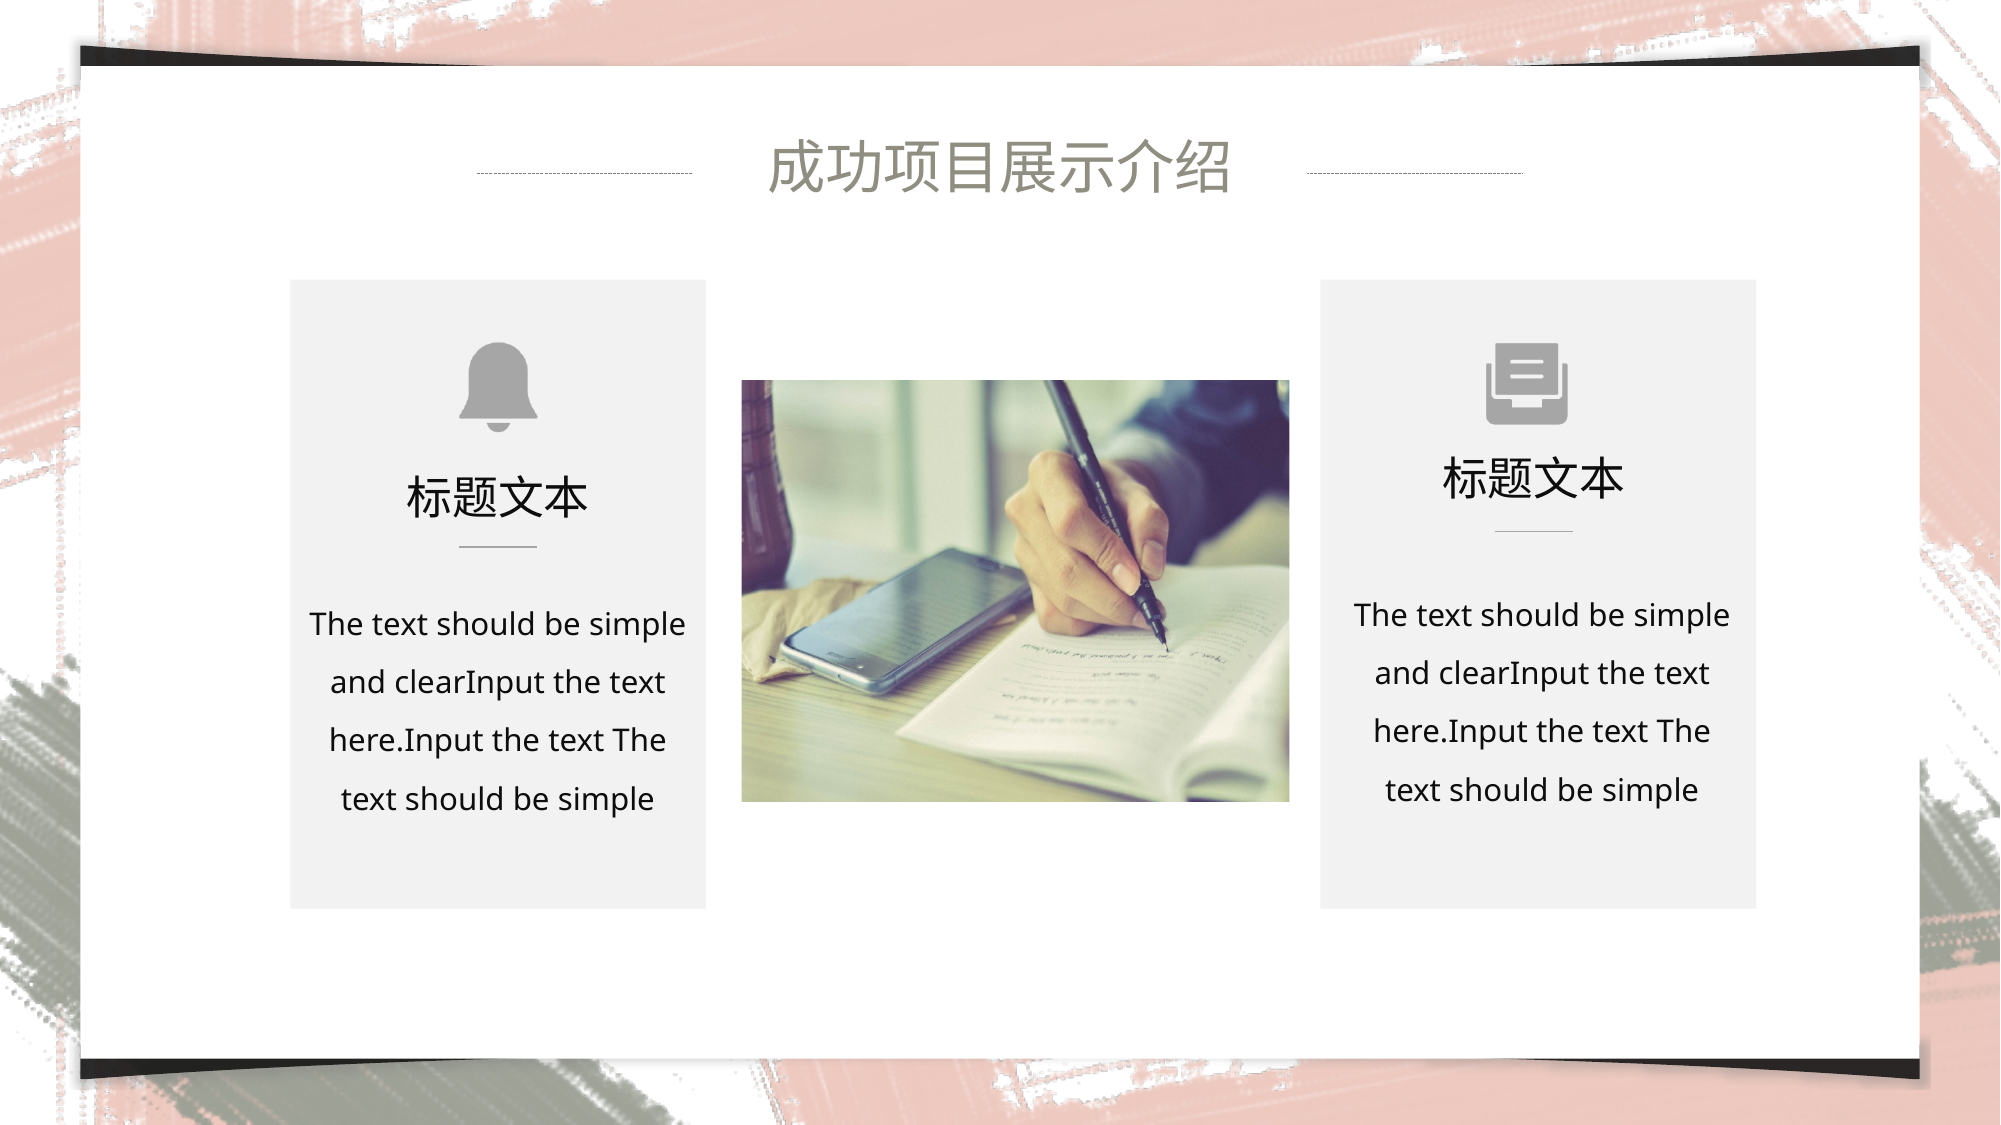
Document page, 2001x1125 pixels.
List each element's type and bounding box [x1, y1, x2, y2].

text_box [80, 45, 1920, 1080]
picture [0, 0, 2000, 1125]
